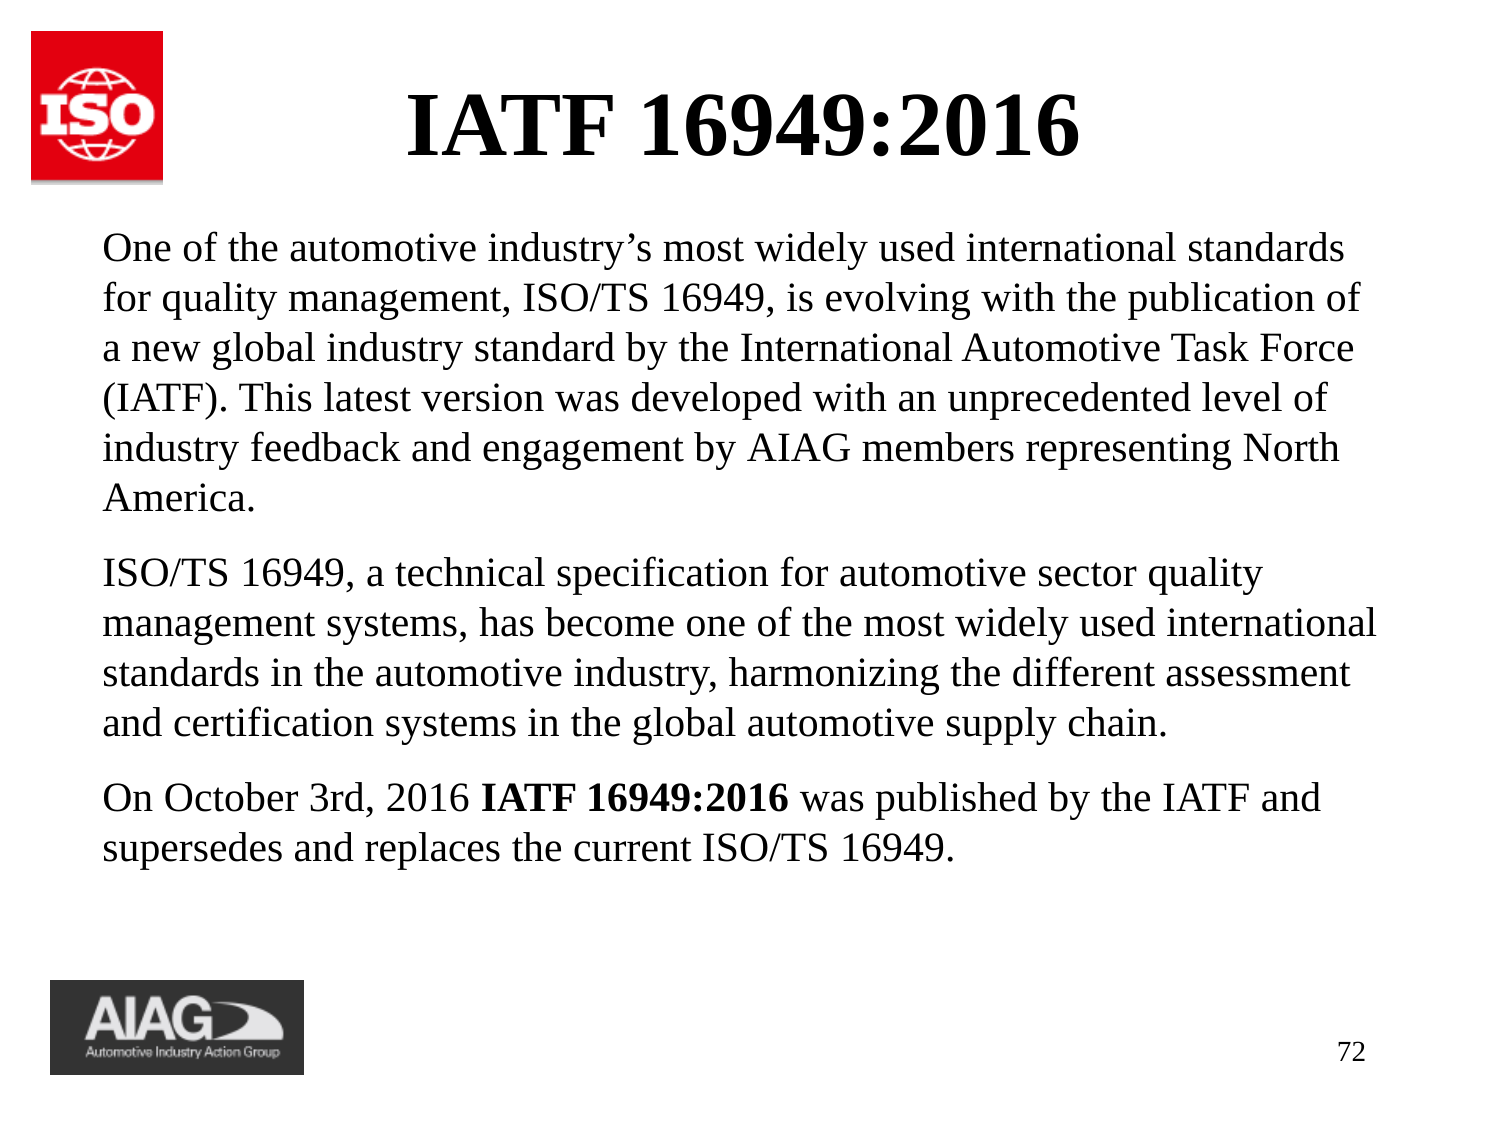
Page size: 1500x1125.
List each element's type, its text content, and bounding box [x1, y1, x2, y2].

slide_number 72 [1068, 1025, 1382, 1100]
text_box One of the automotive industry’s most widely used international standards for quality management, ISO/TS 16949, is evolving with the publication of a new global industry standard by the International Automotive Task Force (IATF). This latest version was developed with an unprecedented level of industry feedback and engagement by AIAG members representing North America. ISO/TS 16949, a technical specification for automotive sector quality management systems, has become one of the most widely used international standards in the automotive industry, harmonizing the different assessment and certification systems in the global automotive supply chain. On October 3rd, 2016 IATF 16949:2016 was published by the IATF and supersedes and replaces the current ISO/TS 16949. [87, 212, 1400, 878]
picture [30, 30, 163, 185]
picture [49, 980, 304, 1075]
title IATF 16949:2016 [106, 24, 1382, 212]
